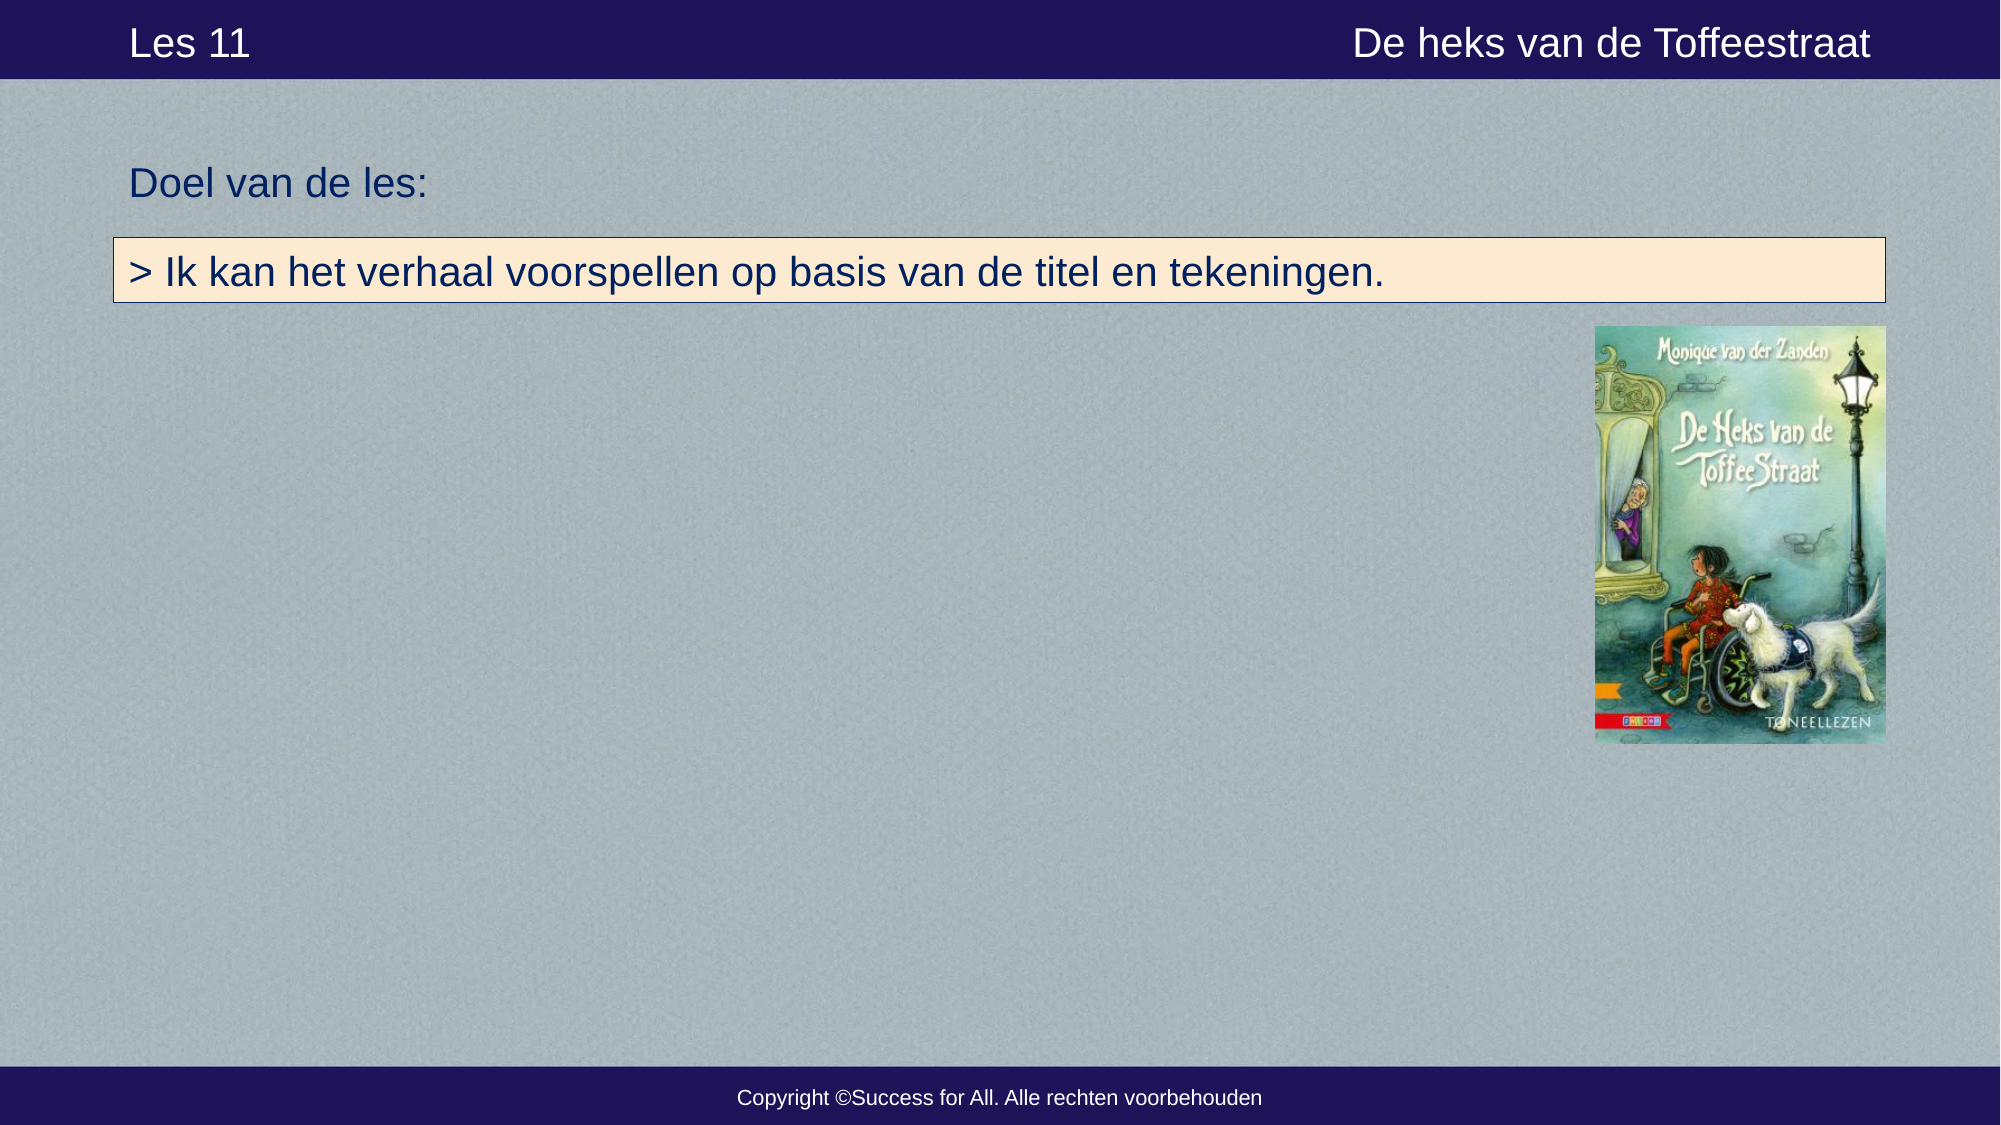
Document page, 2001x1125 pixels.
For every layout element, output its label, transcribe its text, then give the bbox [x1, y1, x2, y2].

text_box Doel van de les: [113, 148, 1635, 214]
text_box > Ik kan het verhaal voorspellen op basis van de titel en tekeningen. [113, 237, 1886, 303]
text_box De heks van de Toffeestraat [999, 8, 1886, 73]
picture [0, 0, 2001, 1125]
text_box Les 11 [114, 8, 354, 73]
text_box Copyright ©Success for All. Alle rechten voorbehouden [0, 1076, 2000, 1125]
